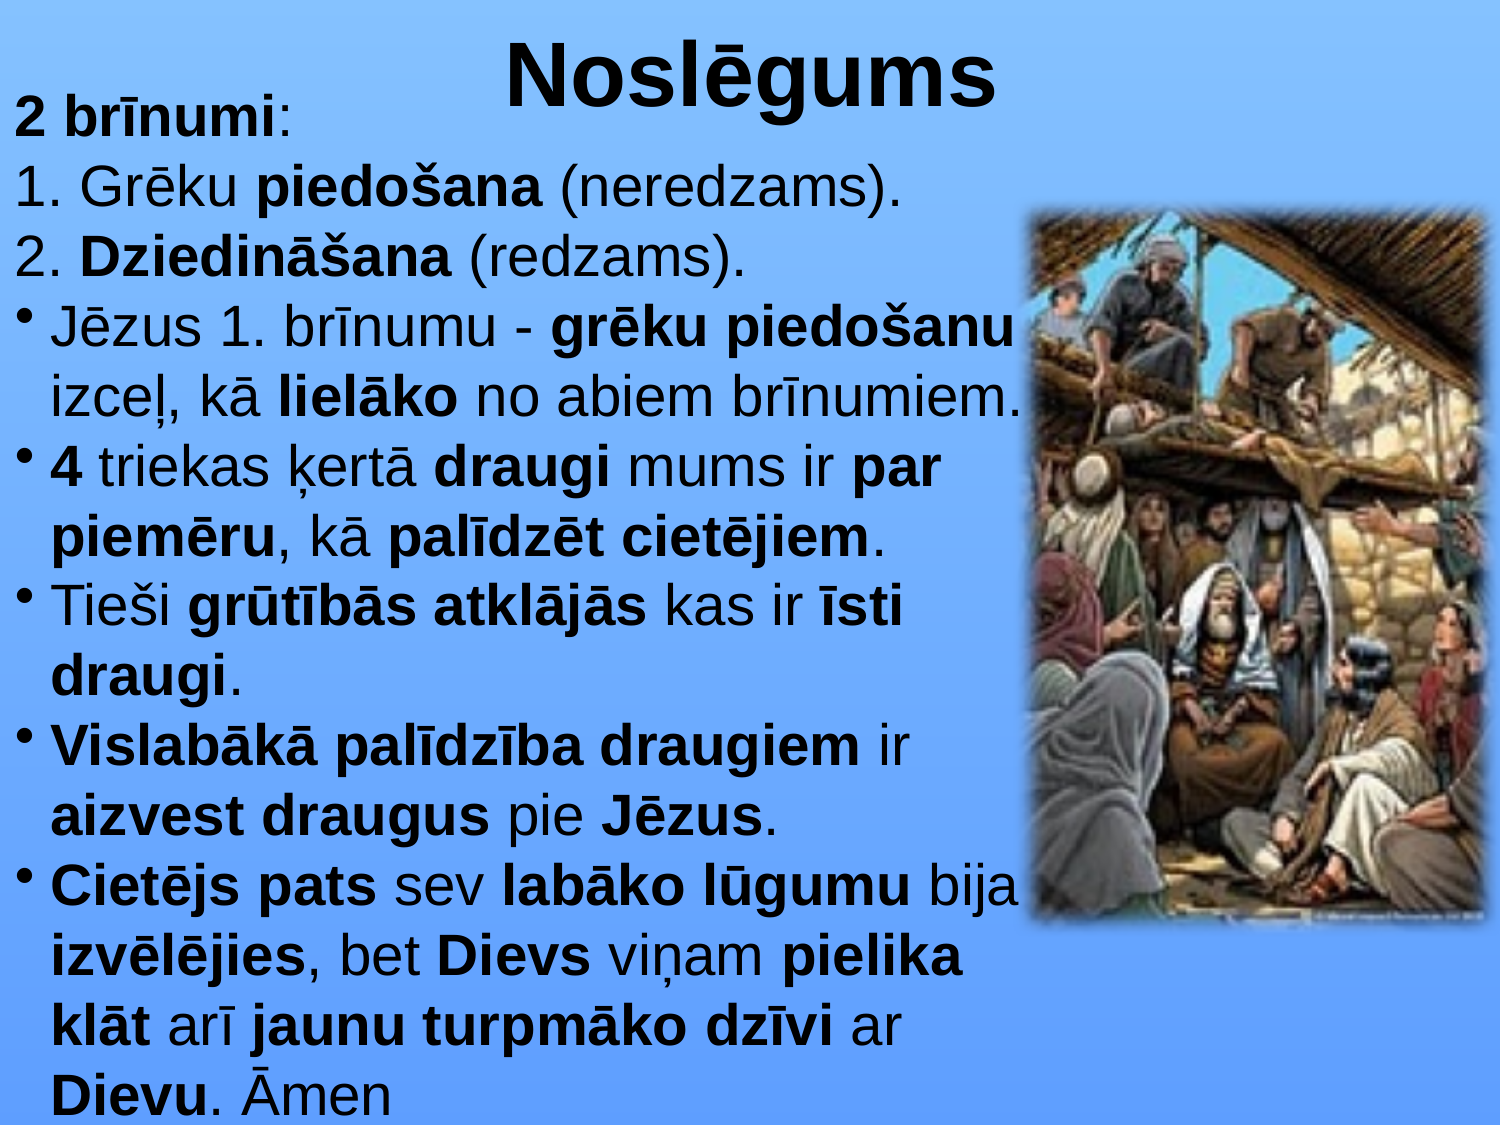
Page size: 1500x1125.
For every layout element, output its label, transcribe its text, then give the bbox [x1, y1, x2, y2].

title Noslēgums [76, 0, 1428, 140]
picture [1013, 195, 1500, 937]
text_box 2 brīnumi: 1. Grēku piedošana (neredzams). 2. Dziedināšana (redzams). Jēzus 1. brīnumu - grēku piedošanu izceļ, kā lielāko no abiem brīnumiem. 4 triekas ķertā draugi mums ir par piemēru, kā palīdzēt cietējiem. Tieši grūtībās atklājās kas ir īsti draugi. Vislabākā palīdzība draugiem ir aizvest draugus pie Jēzus. Cietējs pats sev labāko lūgumu bija izvēlējies, bet Dievs viņam pielika klāt arī jaunu turpmāko dzīvi ar Dievu. Āmen [0, 70, 1046, 1125]
